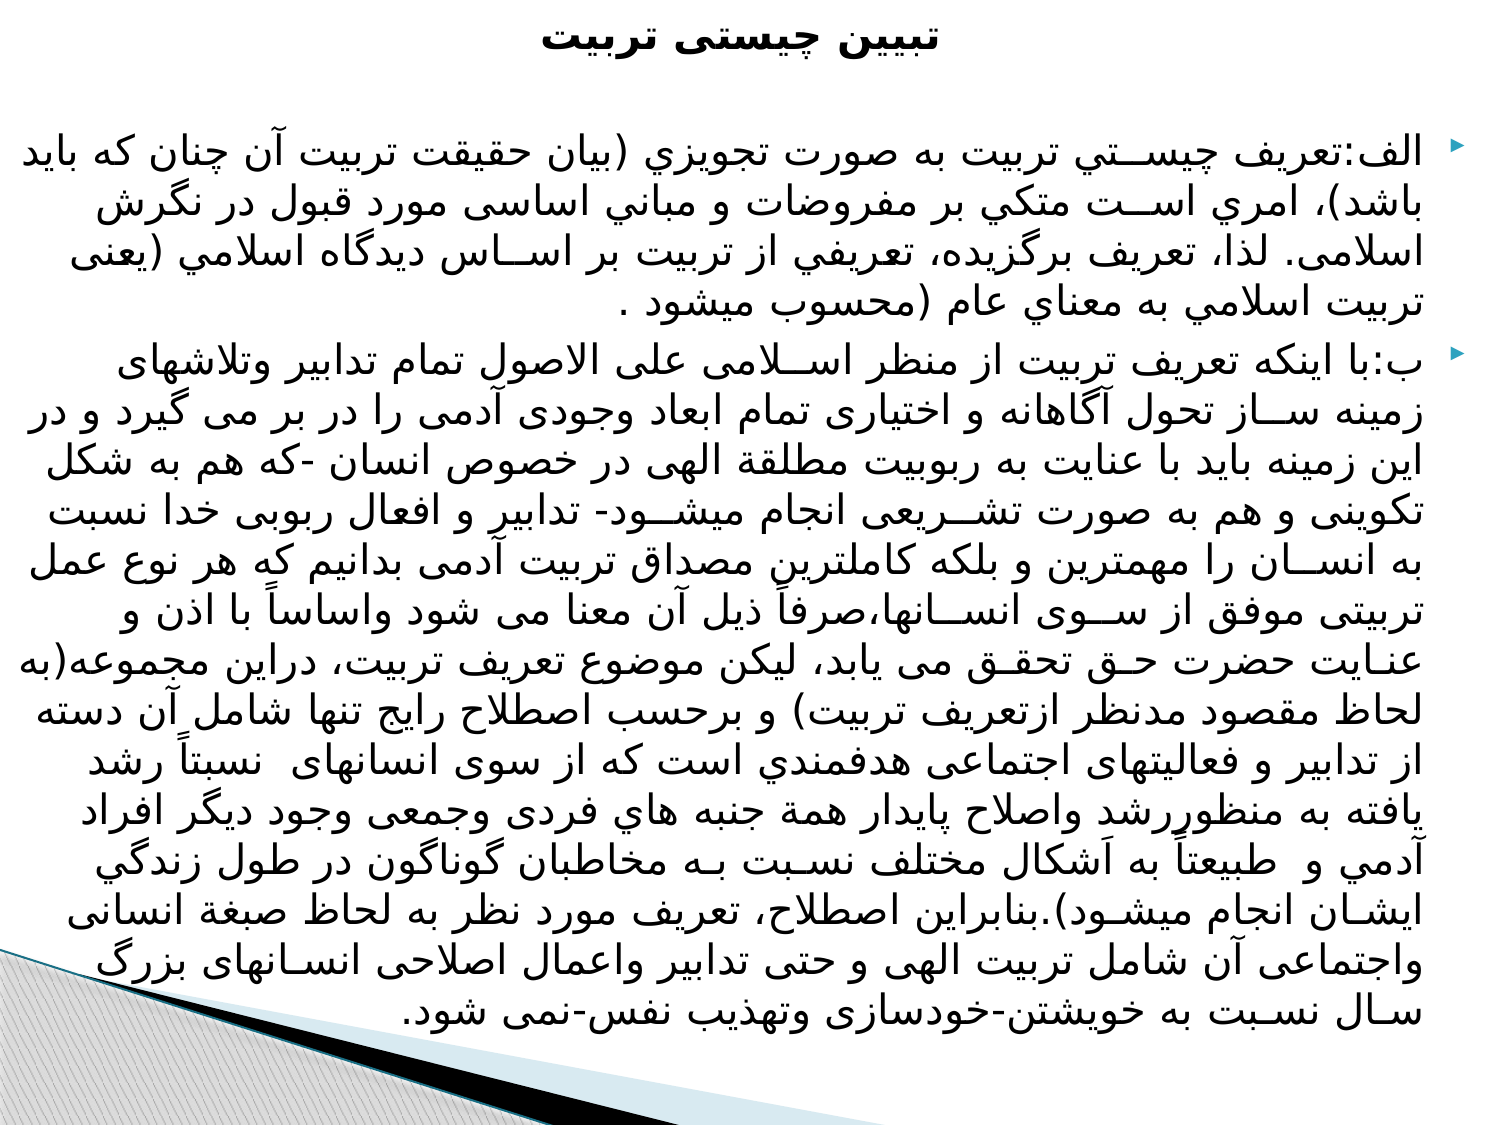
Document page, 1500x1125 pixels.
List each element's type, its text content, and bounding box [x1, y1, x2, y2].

list تبیین چیستی تربیت الف:تعريف چيســتي تربيت به صورت تجويزي (بيان حقيقت تربيت آن چنان که بايد باشد)، امري اســت متكي بر مفروضات و مباني اساسی مورد قبول در نگرش اسلامی. لذا، تعريف برگزيده، تعريفي از تربيت بر اســاس ديدگاه اسلامي (يعنی تربيت اسلامي به معناي عام (محسوب ميشود . ب:با اينکه تعريف تربيت از منظر اســلامی علی الاصول تمام تدابير وتلاشهای زمينه ســاز تحول آگاهانه و اختياری تمام ابعاد وجودی آدمی را در بر می گيرد و در اين زمينه بايد با عنايت به ربوبيت مطلقة الهی در خصوص انسان -که هم به شکل تکوينی و هم به صورت تشــريعی انجام میشــود- تدابير و افعال ربوبی خدا نسبت به انســان را مهمترين و بلکه کاملترين مصداق تربيت آدمی بدانيم که هر نوع عمل تربيتی موفق از ســوی انســانها،صرفاً ذیل آن معنا می شود واساساً با اذن و عنـايت حضرت حـق تحقـق می يابد، ليکن موضوع تعريف تربيت، دراين مجموعه(به لحاظ مقصود مدنظر ازتعريف تربيت) و برحسب اصطلاح رايج تنها شامل آن دسته از تدابير و فعاليتهای اجتماعی هدفمندي است كه از سوی انسانهای نسبتاً رشد يافته به منظوررشد واصلاح پايدار همة جنبه هاي فردی وجمعی وجود ديگر افراد آدمي و طبيعتاً به اَشكال مختلف نسـبت بـه مخاطبان گوناگون در طول زندگي ايشـان انجام میشـود).بنابراين اصطلاح، تعريف مورد نظر به لحاظ صبغة انسانی واجتماعی آن شامل تربيت الهی و حتی تدابير واعمال اصلاحی انسـانهای بزرگ سـال نسـبت به خويشتن-خودسازی وتهذيب نفس-نمی شود. [0, 0, 1500, 1125]
